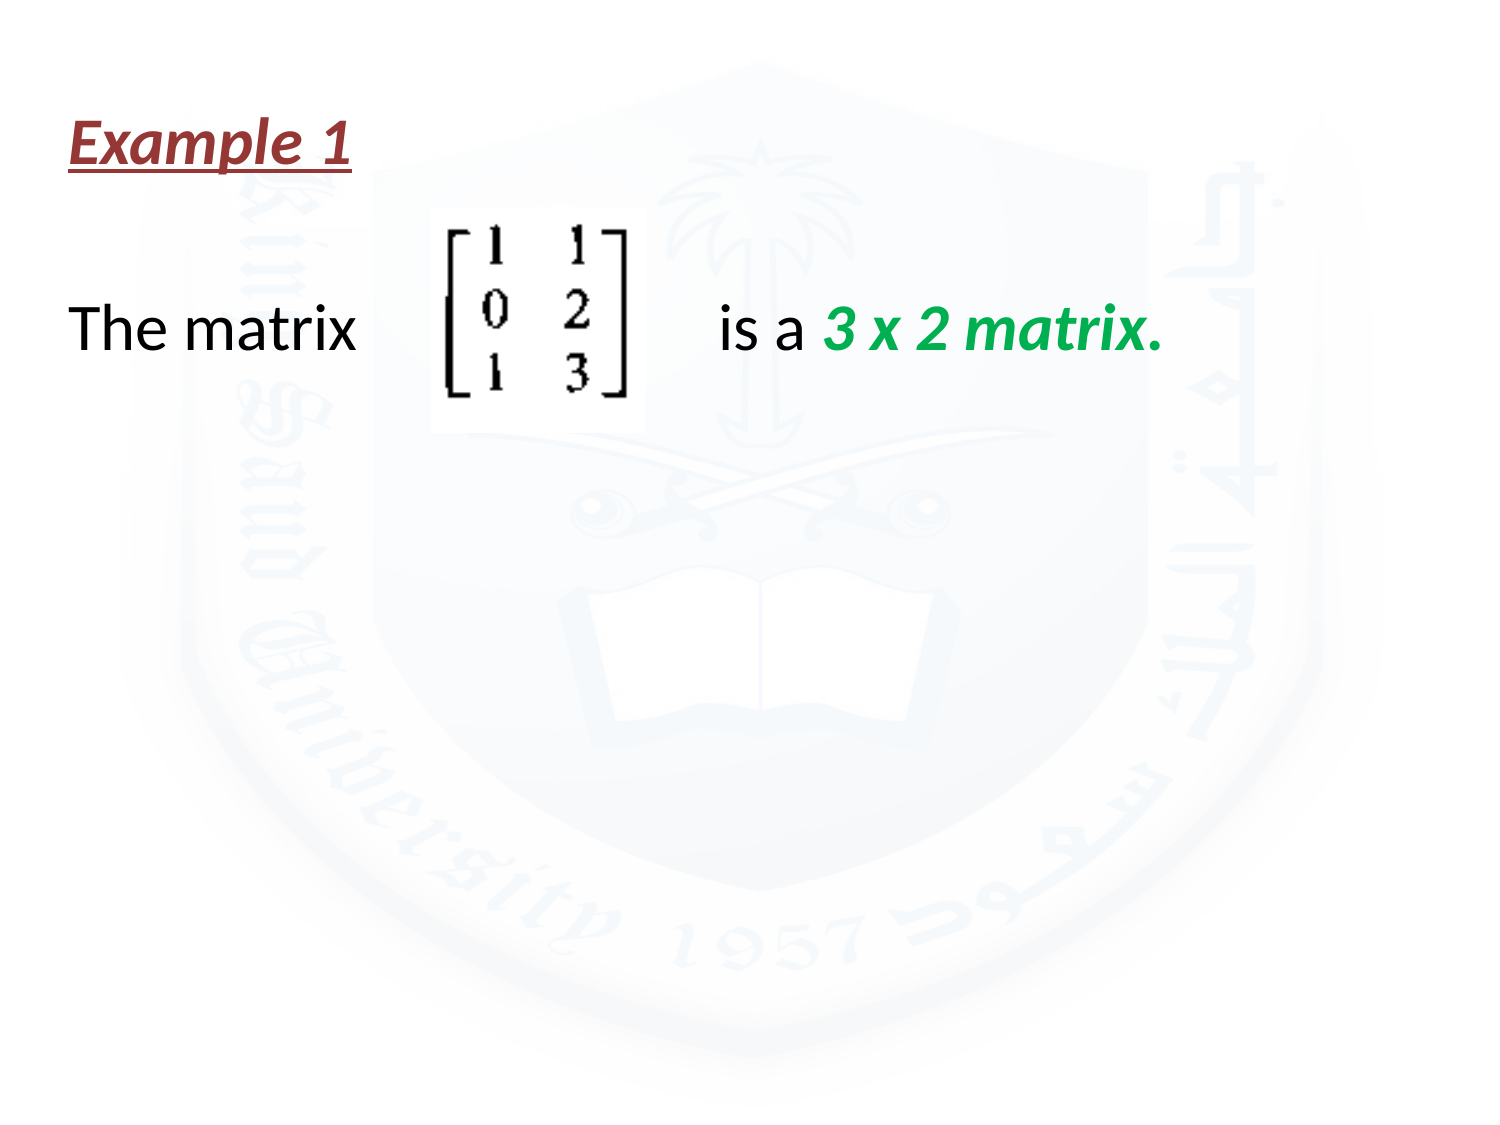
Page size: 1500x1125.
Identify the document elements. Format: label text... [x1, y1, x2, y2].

picture [430, 207, 647, 433]
list Example 1 The matrix is a 3 x 2 matrix. [53, 90, 1404, 833]
